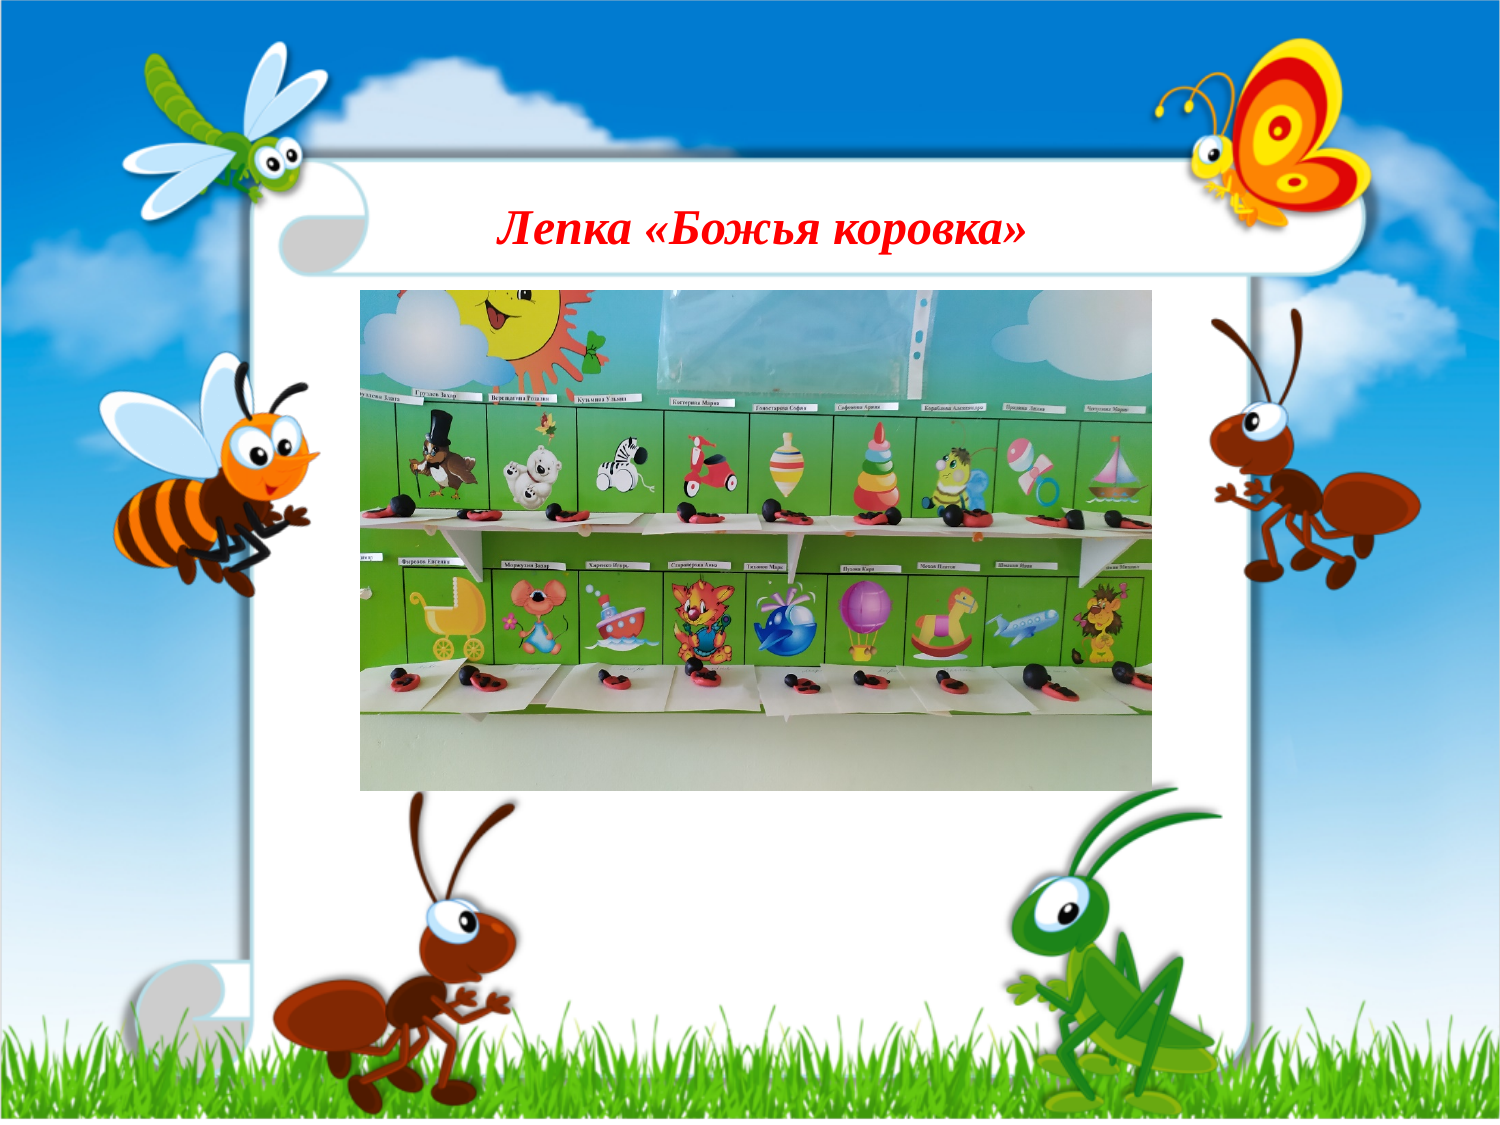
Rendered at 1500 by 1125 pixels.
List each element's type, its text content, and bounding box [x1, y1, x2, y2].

text_box Лепка «Божья коровка» [360, 187, 1168, 263]
picture [0, 0, 1500, 1125]
